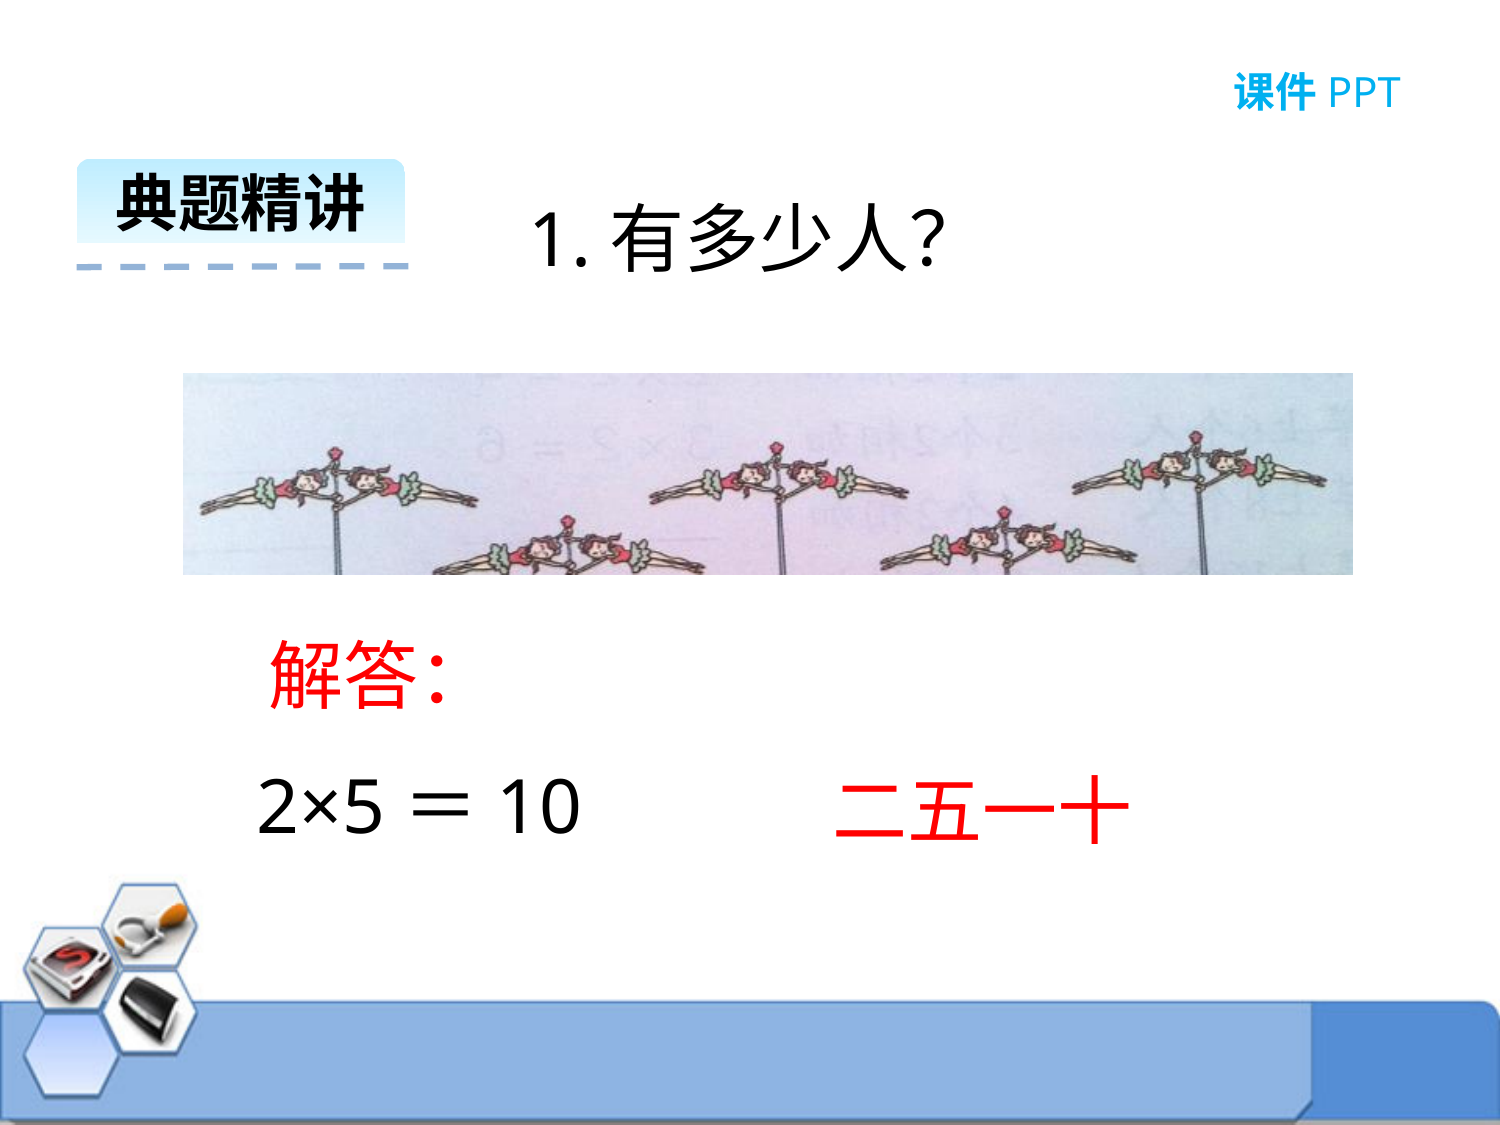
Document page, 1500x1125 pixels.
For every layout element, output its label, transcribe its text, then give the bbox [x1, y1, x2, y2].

text_box 典题精讲 [76, 158, 405, 244]
text_box 2×5＝10 [242, 751, 642, 857]
text_box 二五一十 [832, 763, 1217, 854]
text_box 解答： [253, 621, 644, 727]
text_box 1.有多少人？ [513, 184, 1412, 290]
picture [0, 0, 1500, 1125]
text_box 课件PPT [1218, 58, 1418, 124]
